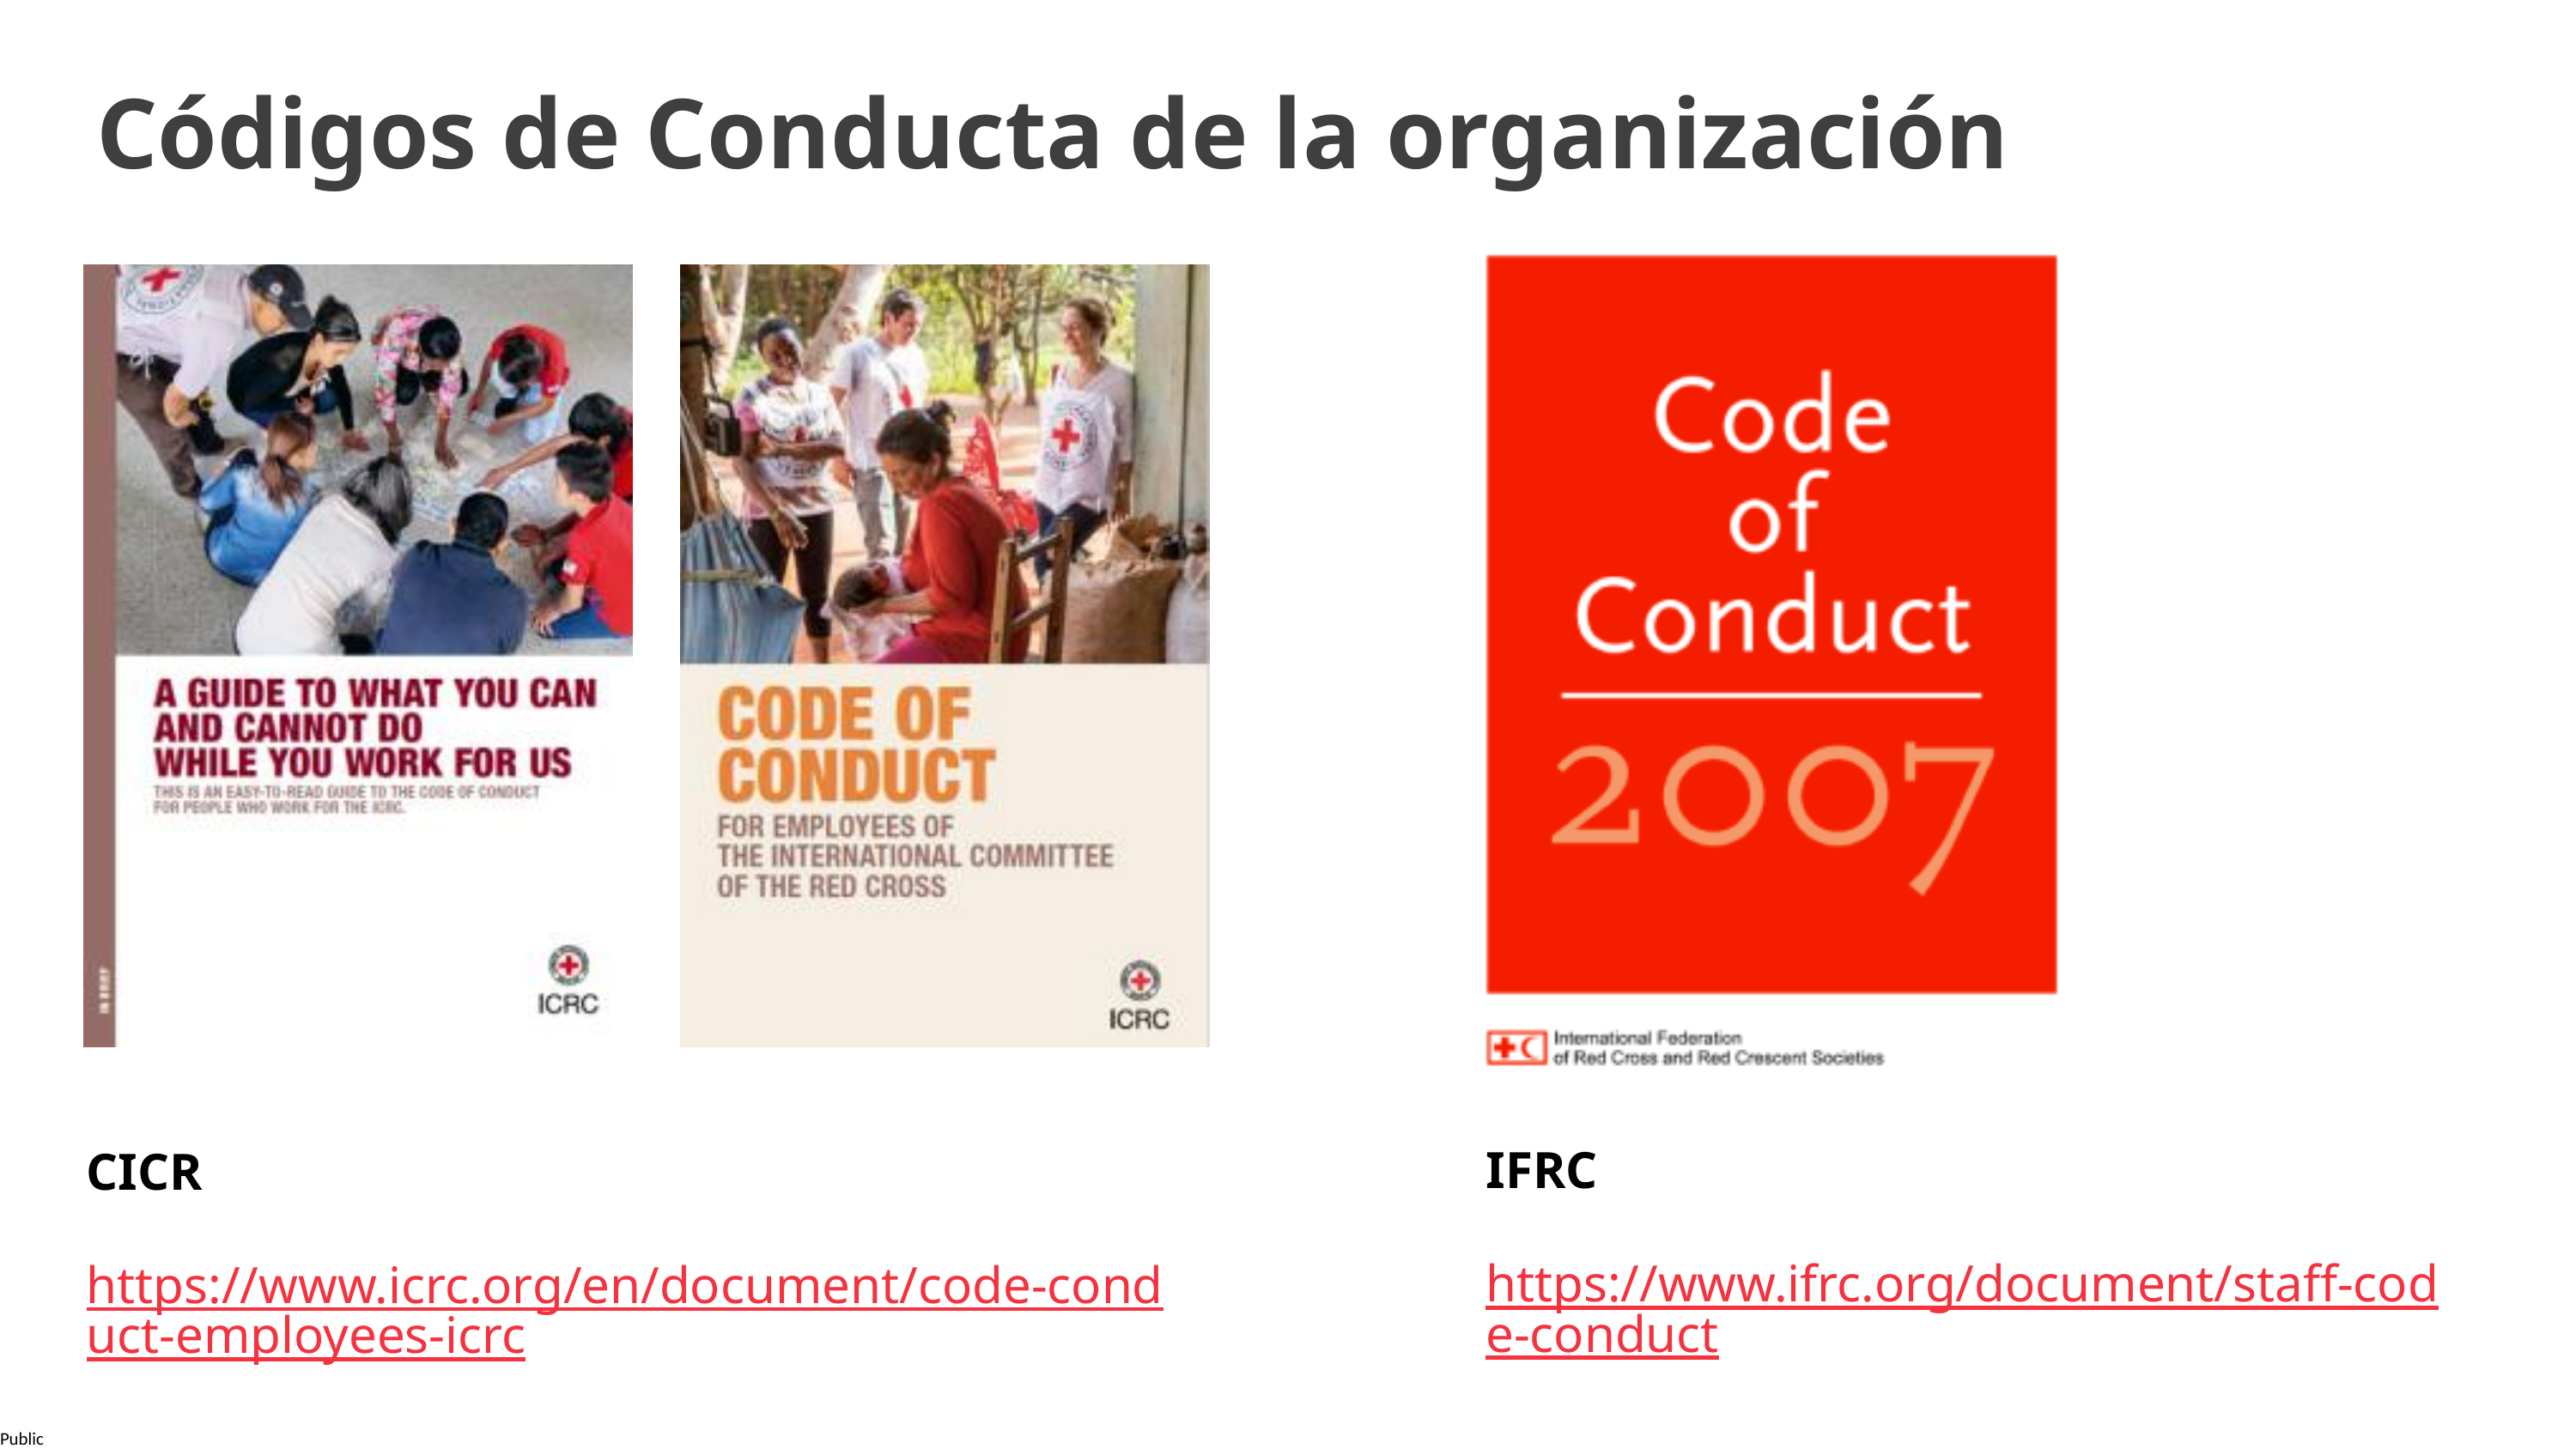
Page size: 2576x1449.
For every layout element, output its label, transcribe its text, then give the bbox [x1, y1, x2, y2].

picture [1444, 226, 2086, 1106]
text_box Códigos de Conducta de la organización [83, 88, 2394, 194]
picture [680, 264, 1210, 1047]
picture [83, 264, 633, 1047]
text_box CICR https://www.icrc.org/en/document/code-conduct-employees-icrc [73, 1133, 1193, 1388]
text_box IFRC https://www.ifrc.org/document/staff-code-conduct [1473, 1131, 2458, 1386]
